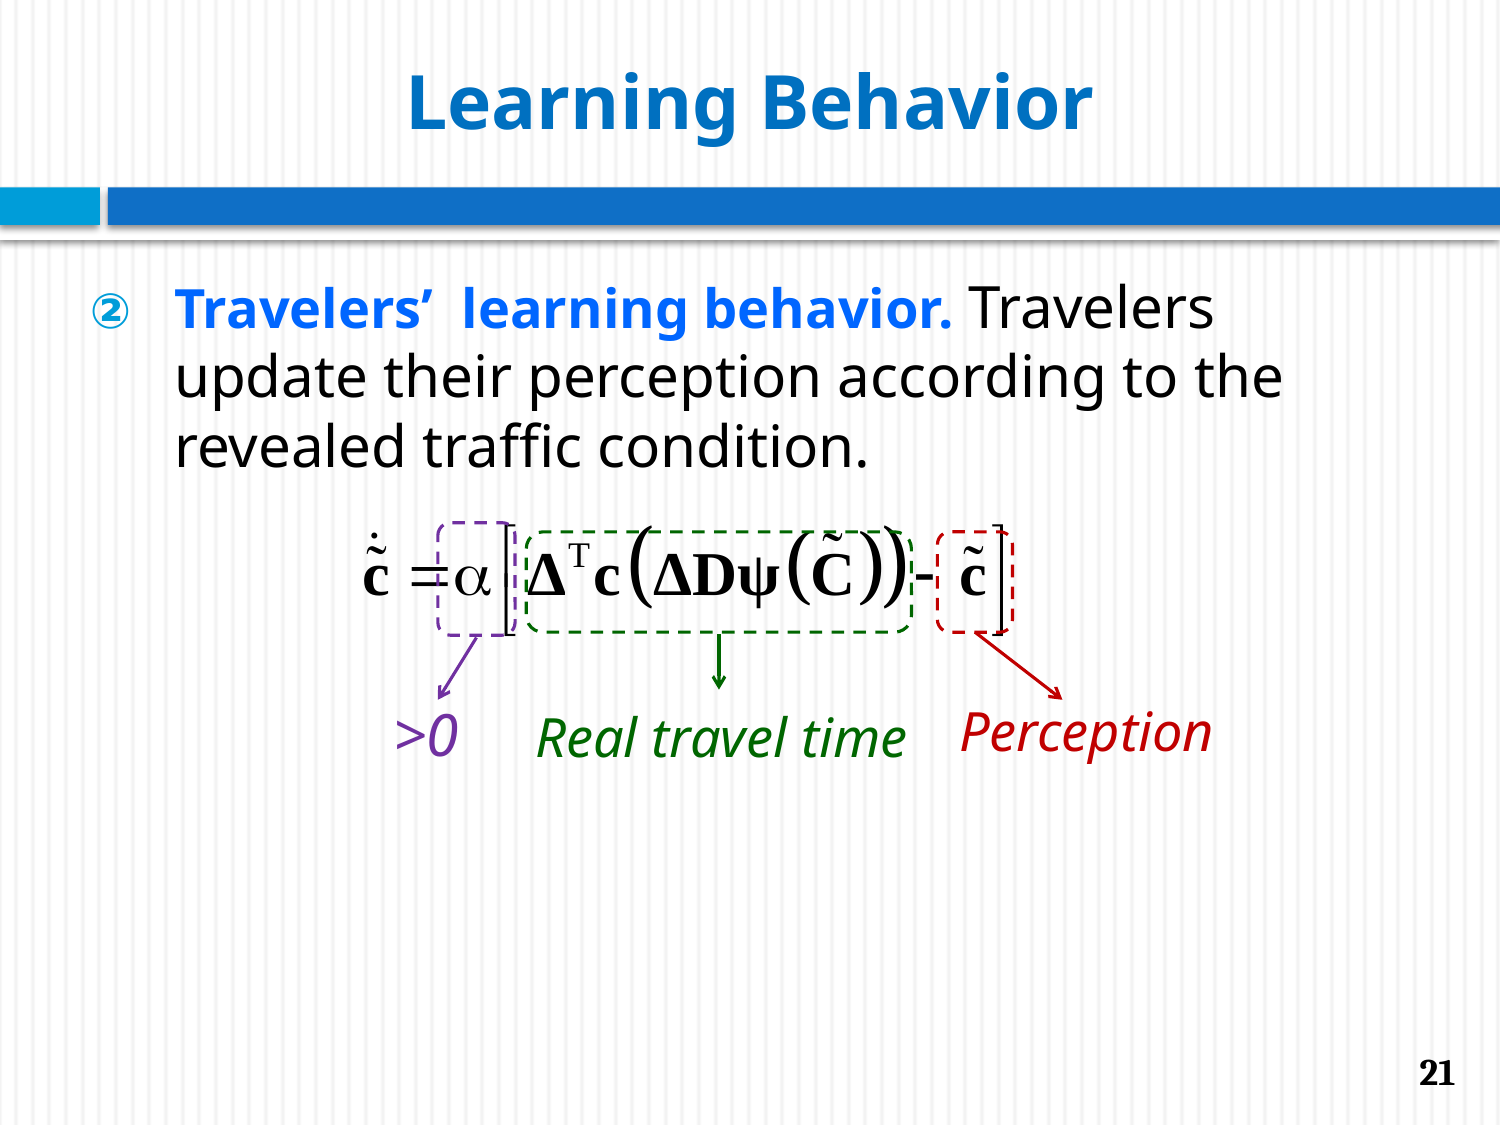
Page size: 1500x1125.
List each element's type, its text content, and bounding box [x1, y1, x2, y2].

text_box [324, 522, 528, 777]
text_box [937, 531, 1225, 786]
slide_number 21 [1387, 1050, 1488, 1091]
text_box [354, 512, 1026, 648]
list Travelers’ learning behavior. Travelers update their perception according to the revealed traffic condition. [75, 262, 1425, 1113]
title Learning Behavior [0, 48, 1500, 152]
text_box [532, 531, 913, 778]
